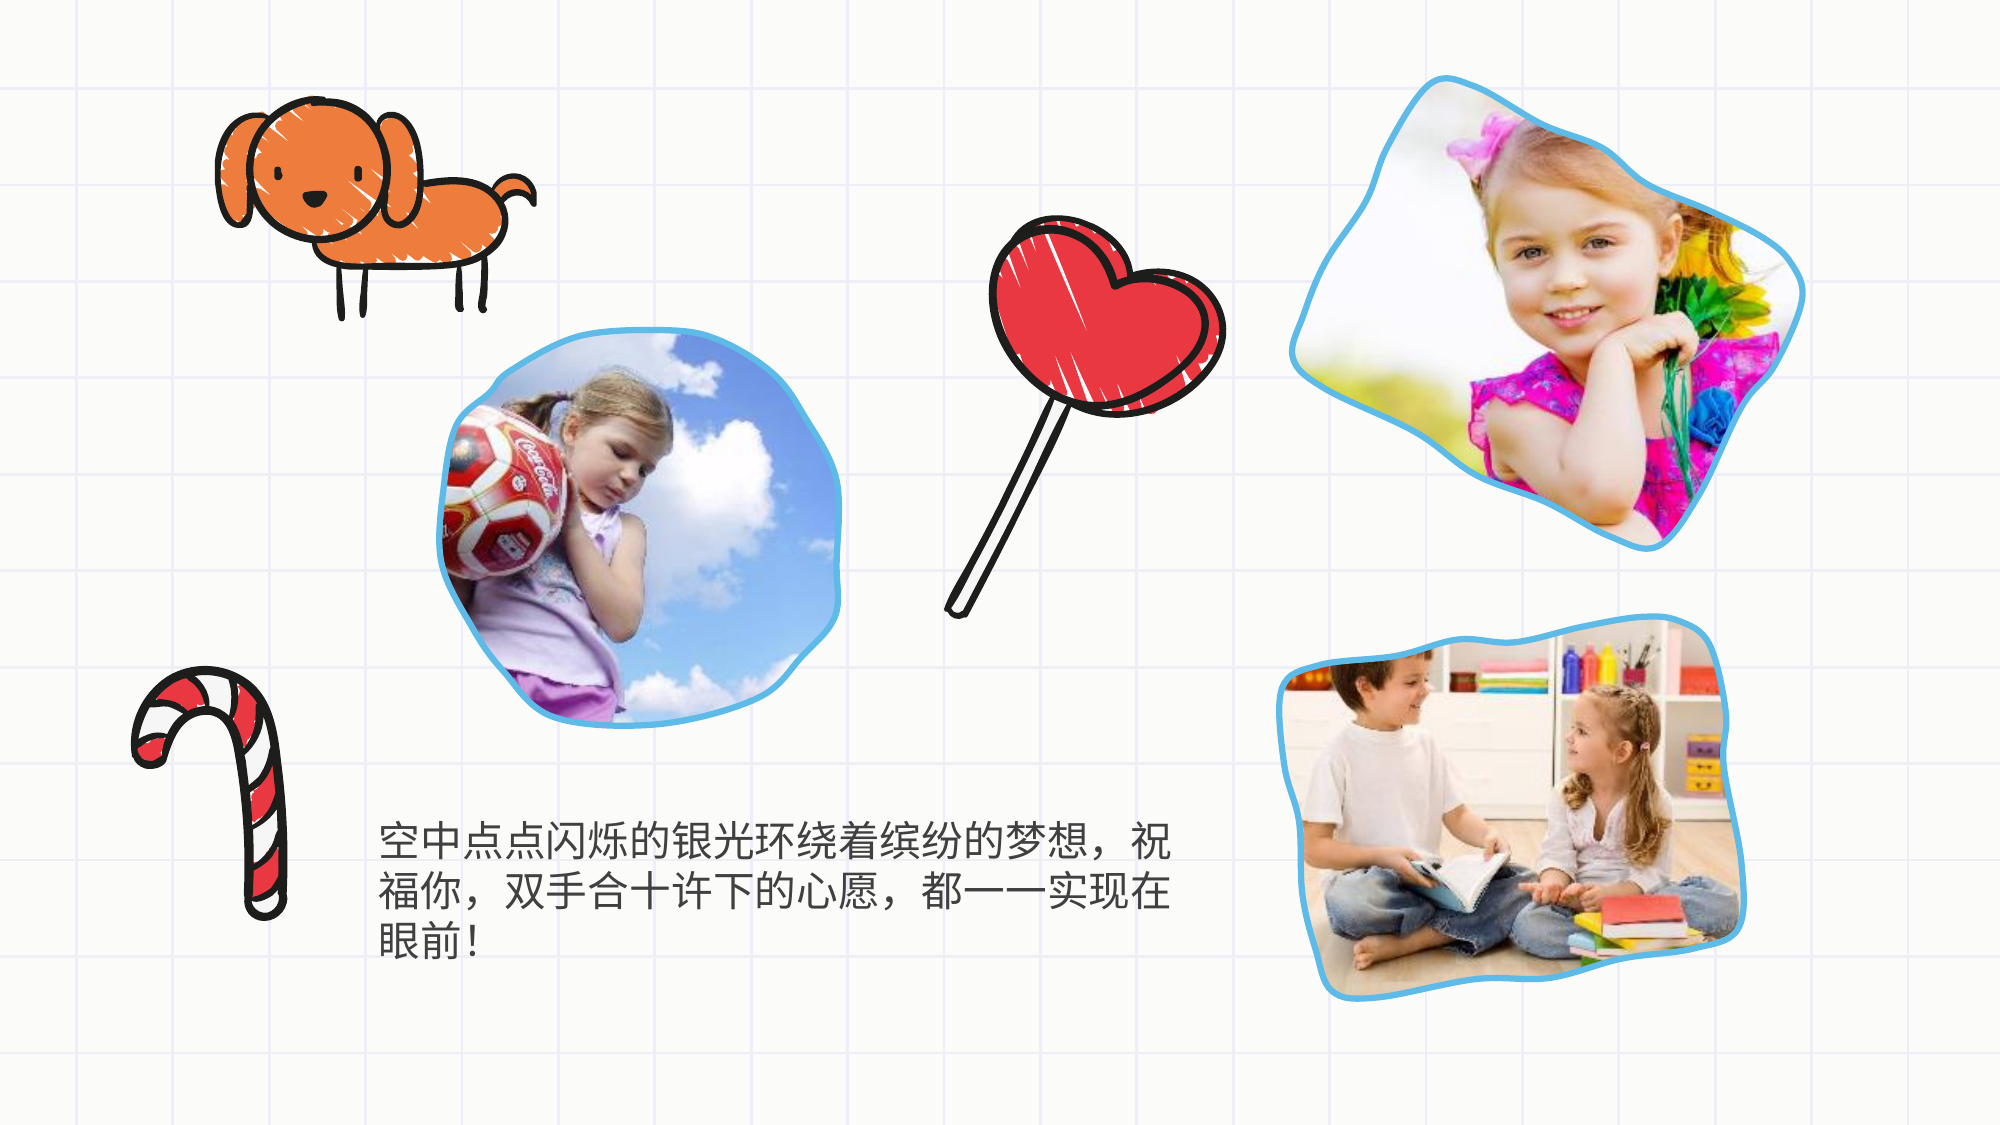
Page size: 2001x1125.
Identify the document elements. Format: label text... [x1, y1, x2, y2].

picture [936, 225, 1182, 645]
text_box 空中点点闪烁的银光环绕着缤纷的梦想，祝福你，双手合十许下的心愿，都一一实现在眼前！ [364, 807, 1204, 973]
picture [1279, 616, 1744, 999]
picture [439, 329, 839, 726]
picture [214, 94, 537, 322]
picture [1291, 78, 1803, 549]
picture [129, 665, 289, 922]
